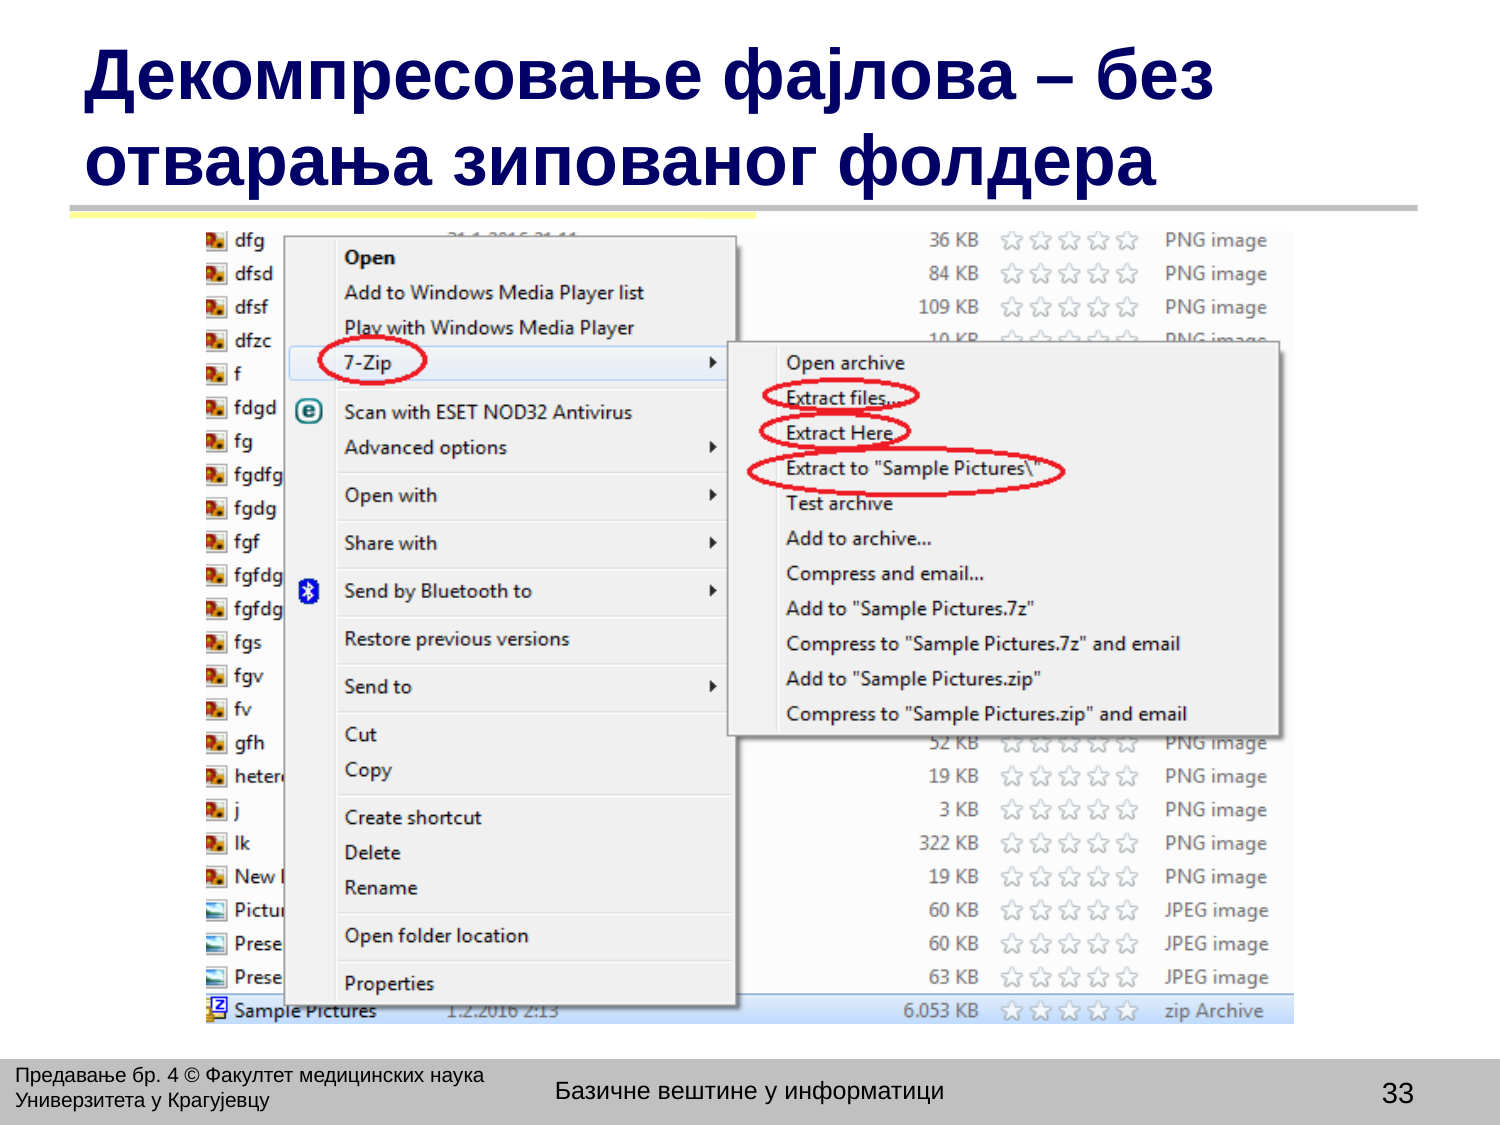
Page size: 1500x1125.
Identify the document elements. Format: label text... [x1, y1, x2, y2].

title Декомпресовање фајлова – без отварања зипованог фолдера [69, 19, 1426, 208]
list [206, 231, 1294, 1024]
footer Базичне вештине у информатици [512, 1066, 988, 1125]
slide_number Предавање бр. 4 © Факултет медицинских наука Универзитета у Крагујевцу [0, 1053, 617, 1108]
slide_number 33 [1079, 1066, 1430, 1125]
